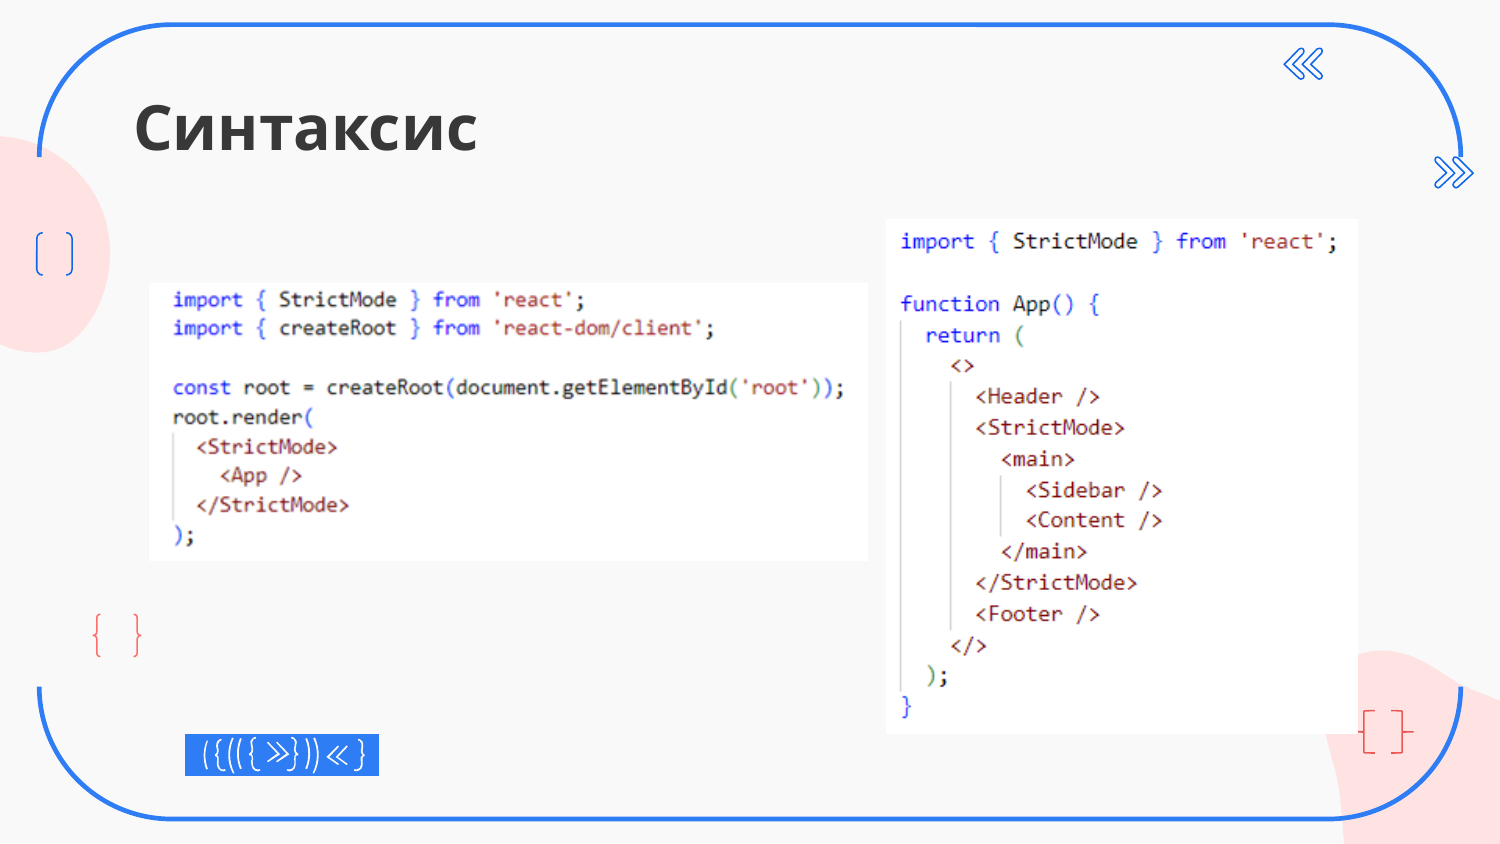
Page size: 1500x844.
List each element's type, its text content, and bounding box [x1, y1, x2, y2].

text_box [93, 614, 141, 657]
picture [885, 219, 1359, 735]
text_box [184, 733, 380, 777]
title Синтаксис [118, 72, 1382, 167]
picture [149, 283, 869, 561]
